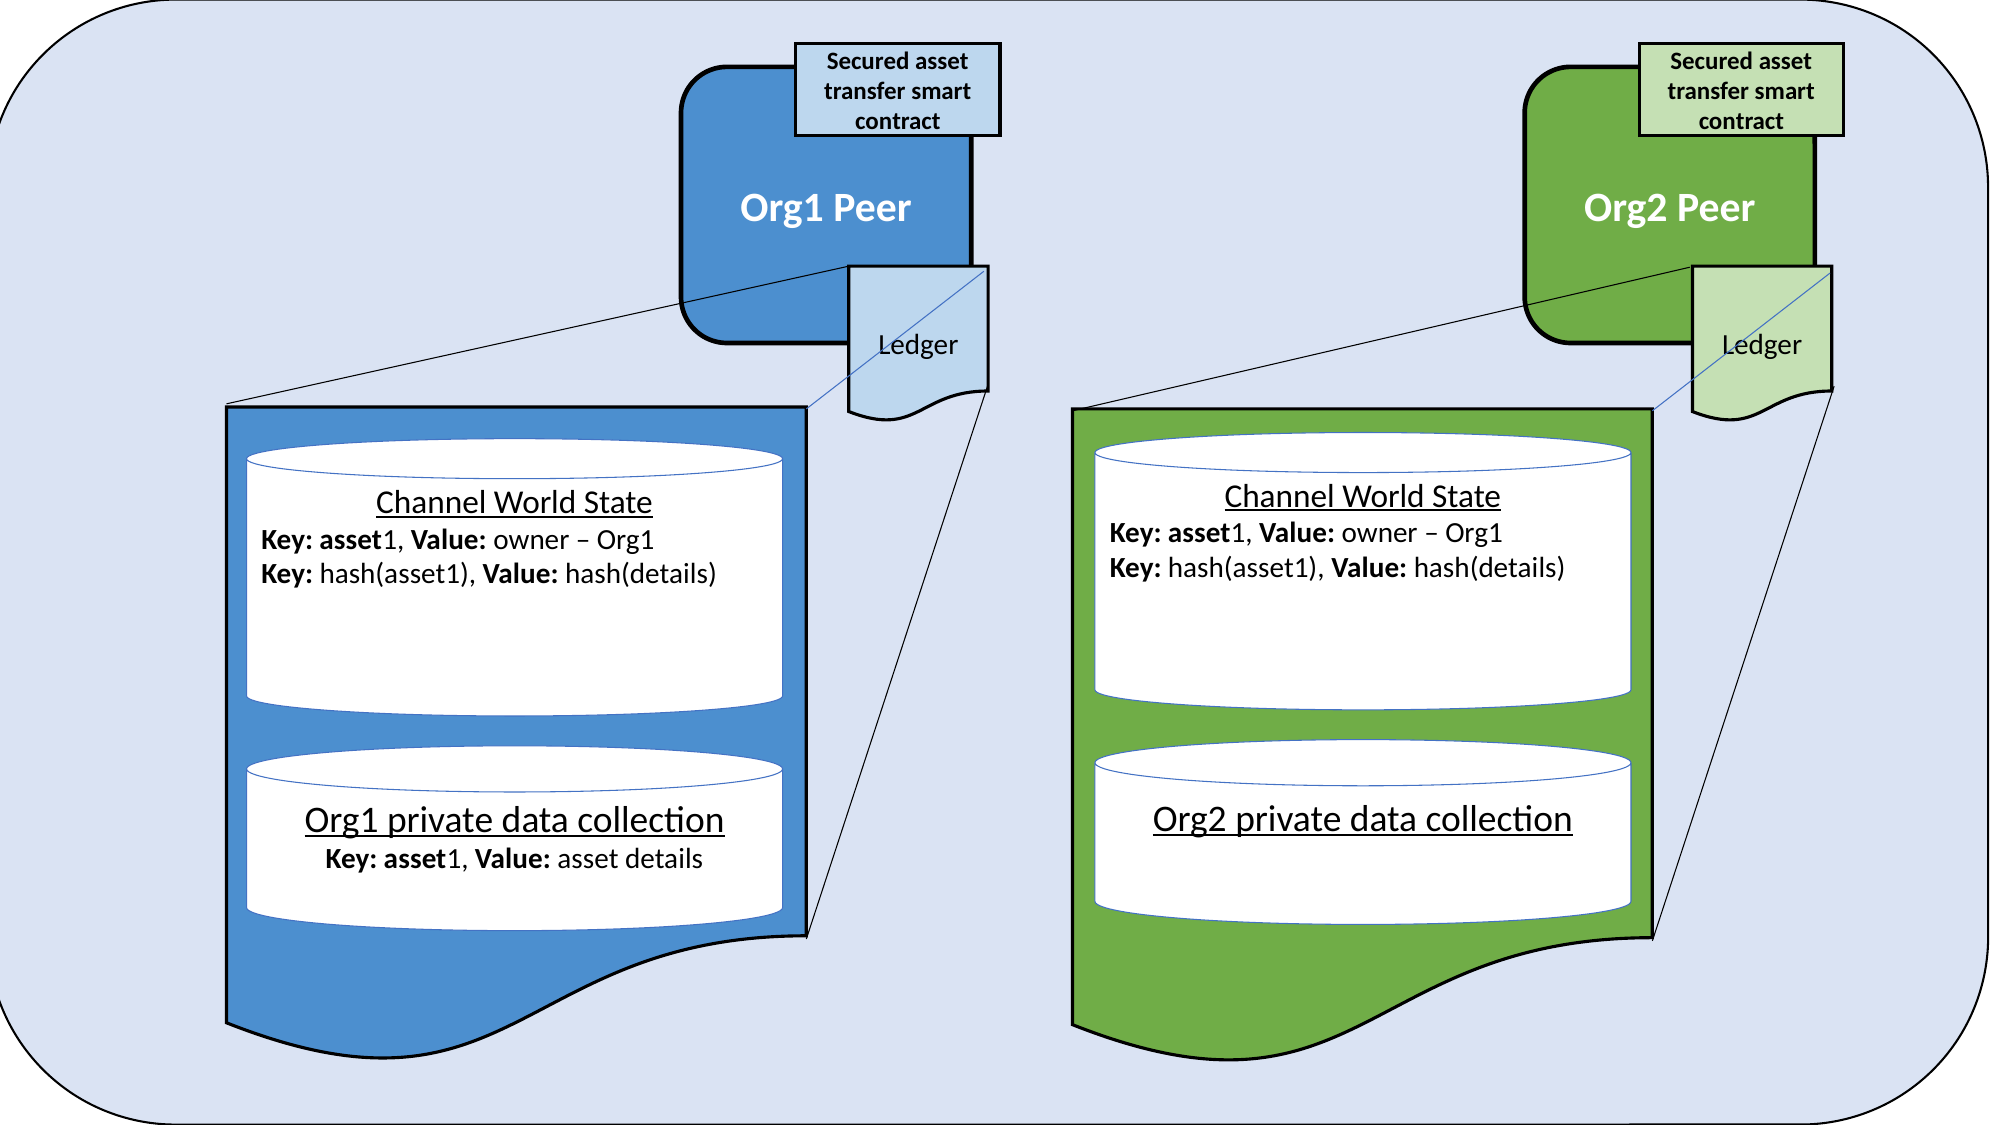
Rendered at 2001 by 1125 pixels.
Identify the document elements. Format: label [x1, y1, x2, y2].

text_box [0, 0, 1989, 1125]
